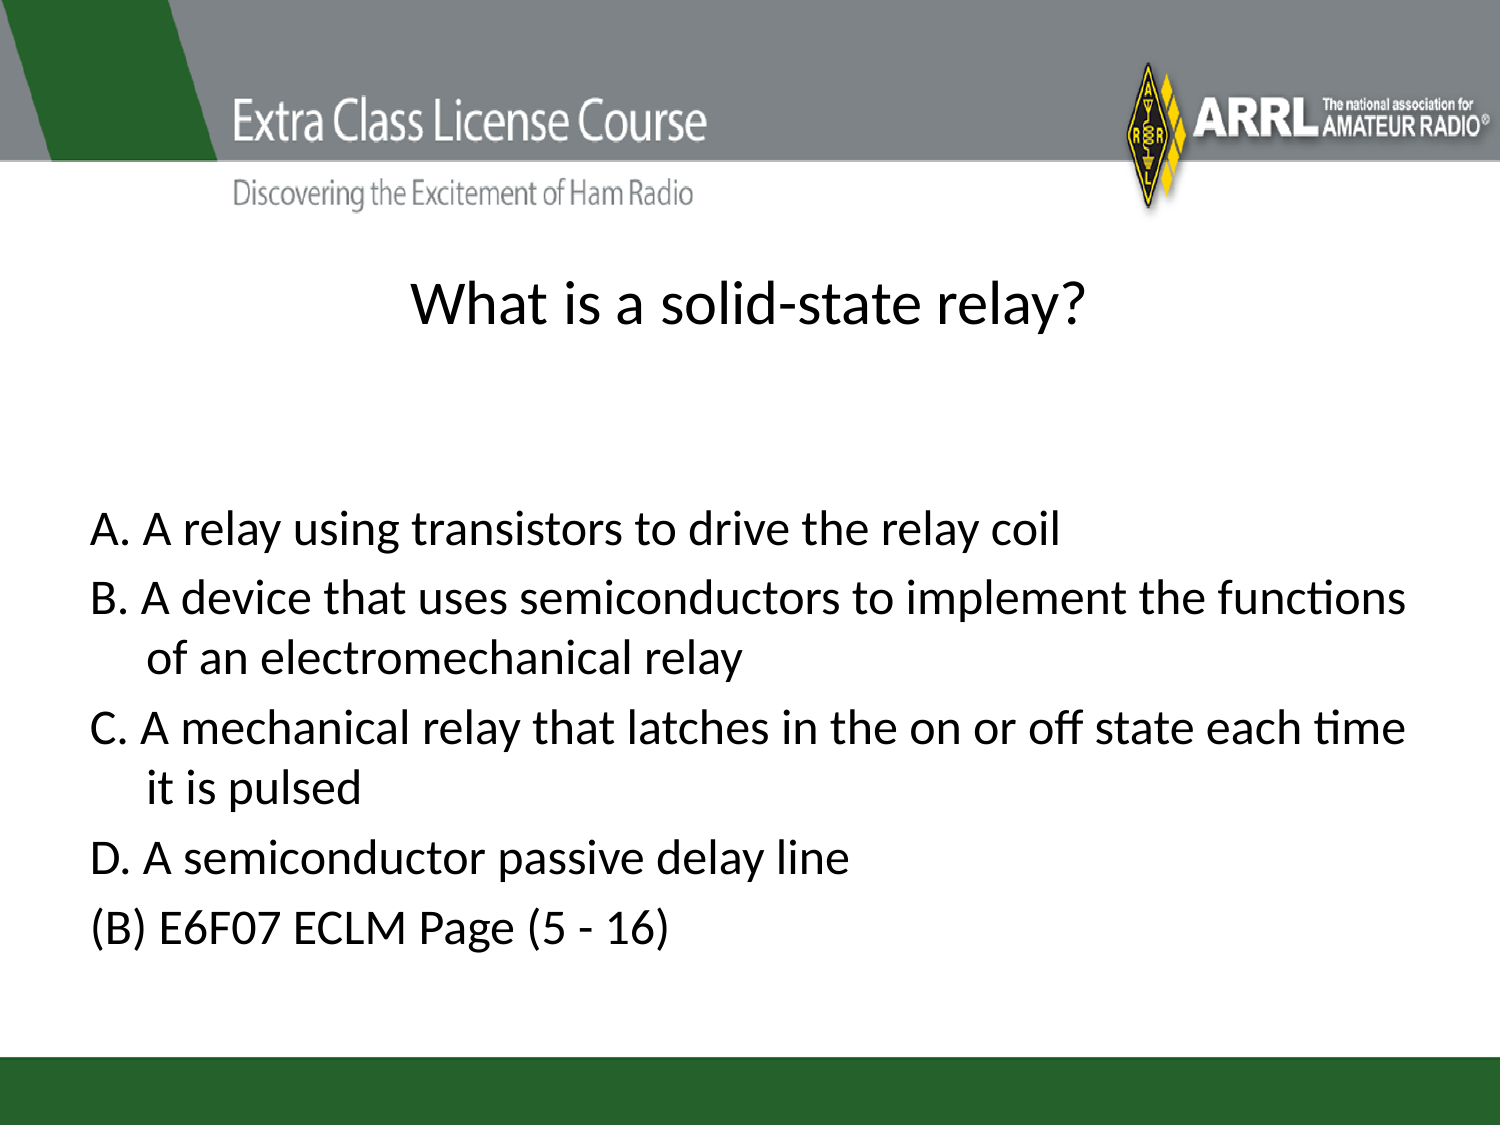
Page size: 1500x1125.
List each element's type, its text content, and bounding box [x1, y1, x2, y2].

picture [0, 0, 1500, 1125]
list A. A relay using transistors to drive the relay coil B. A device that uses semiconductors to implement the functions of an electromechanical relay C. A mechanical relay that latches in the on or off state each time it is pulsed D. A semiconductor passive delay line (B) E6F07 ECLM Page (5 - 16) [75, 487, 1425, 1005]
title What is a solid-state relay? [75, 254, 1425, 435]
